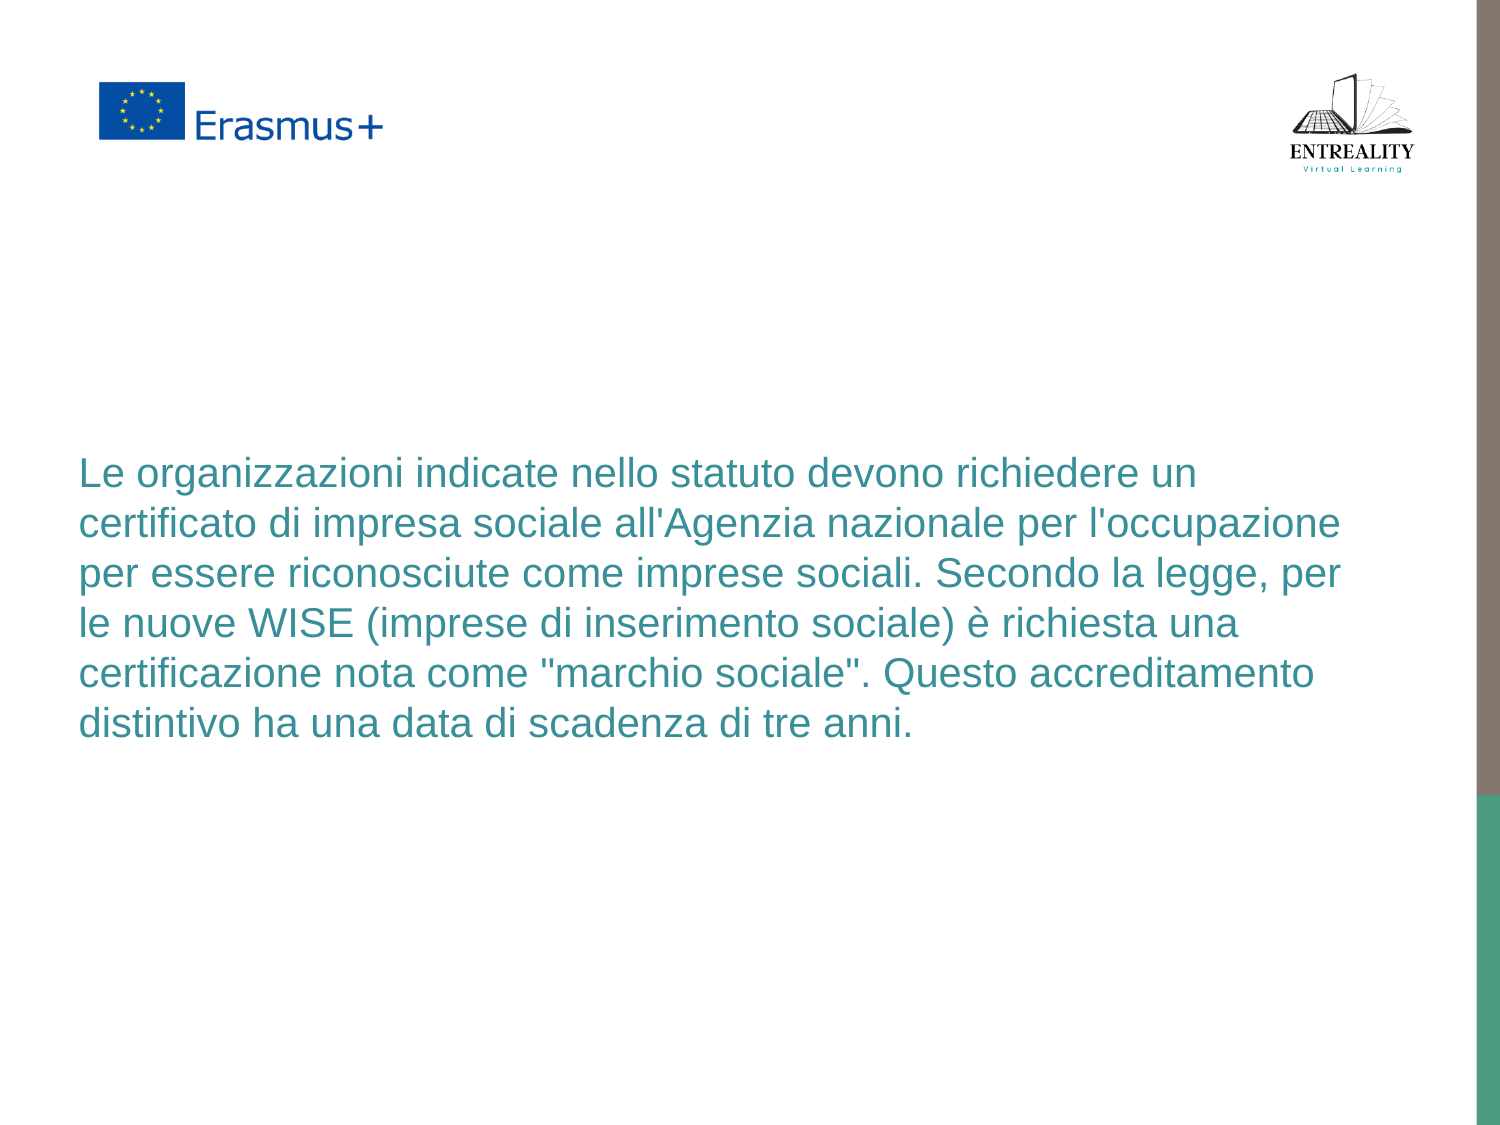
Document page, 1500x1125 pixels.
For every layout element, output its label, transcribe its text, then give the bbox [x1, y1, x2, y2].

title Le organizzazioni indicate nello statuto devono richiedere un certificato di impresa sociale all'Agenzia nazionale per l'occupazione per essere riconosciute come imprese sociali. Secondo la legge, per le nuove WISE (imprese di inserimento sociale) è richiesta una certificazione nota come "marchio sociale". Questo accreditamento distintivo ha una data di scadenza di tre anni. [63, 242, 1388, 1125]
picture [81, 64, 399, 156]
picture [1246, 17, 1458, 229]
